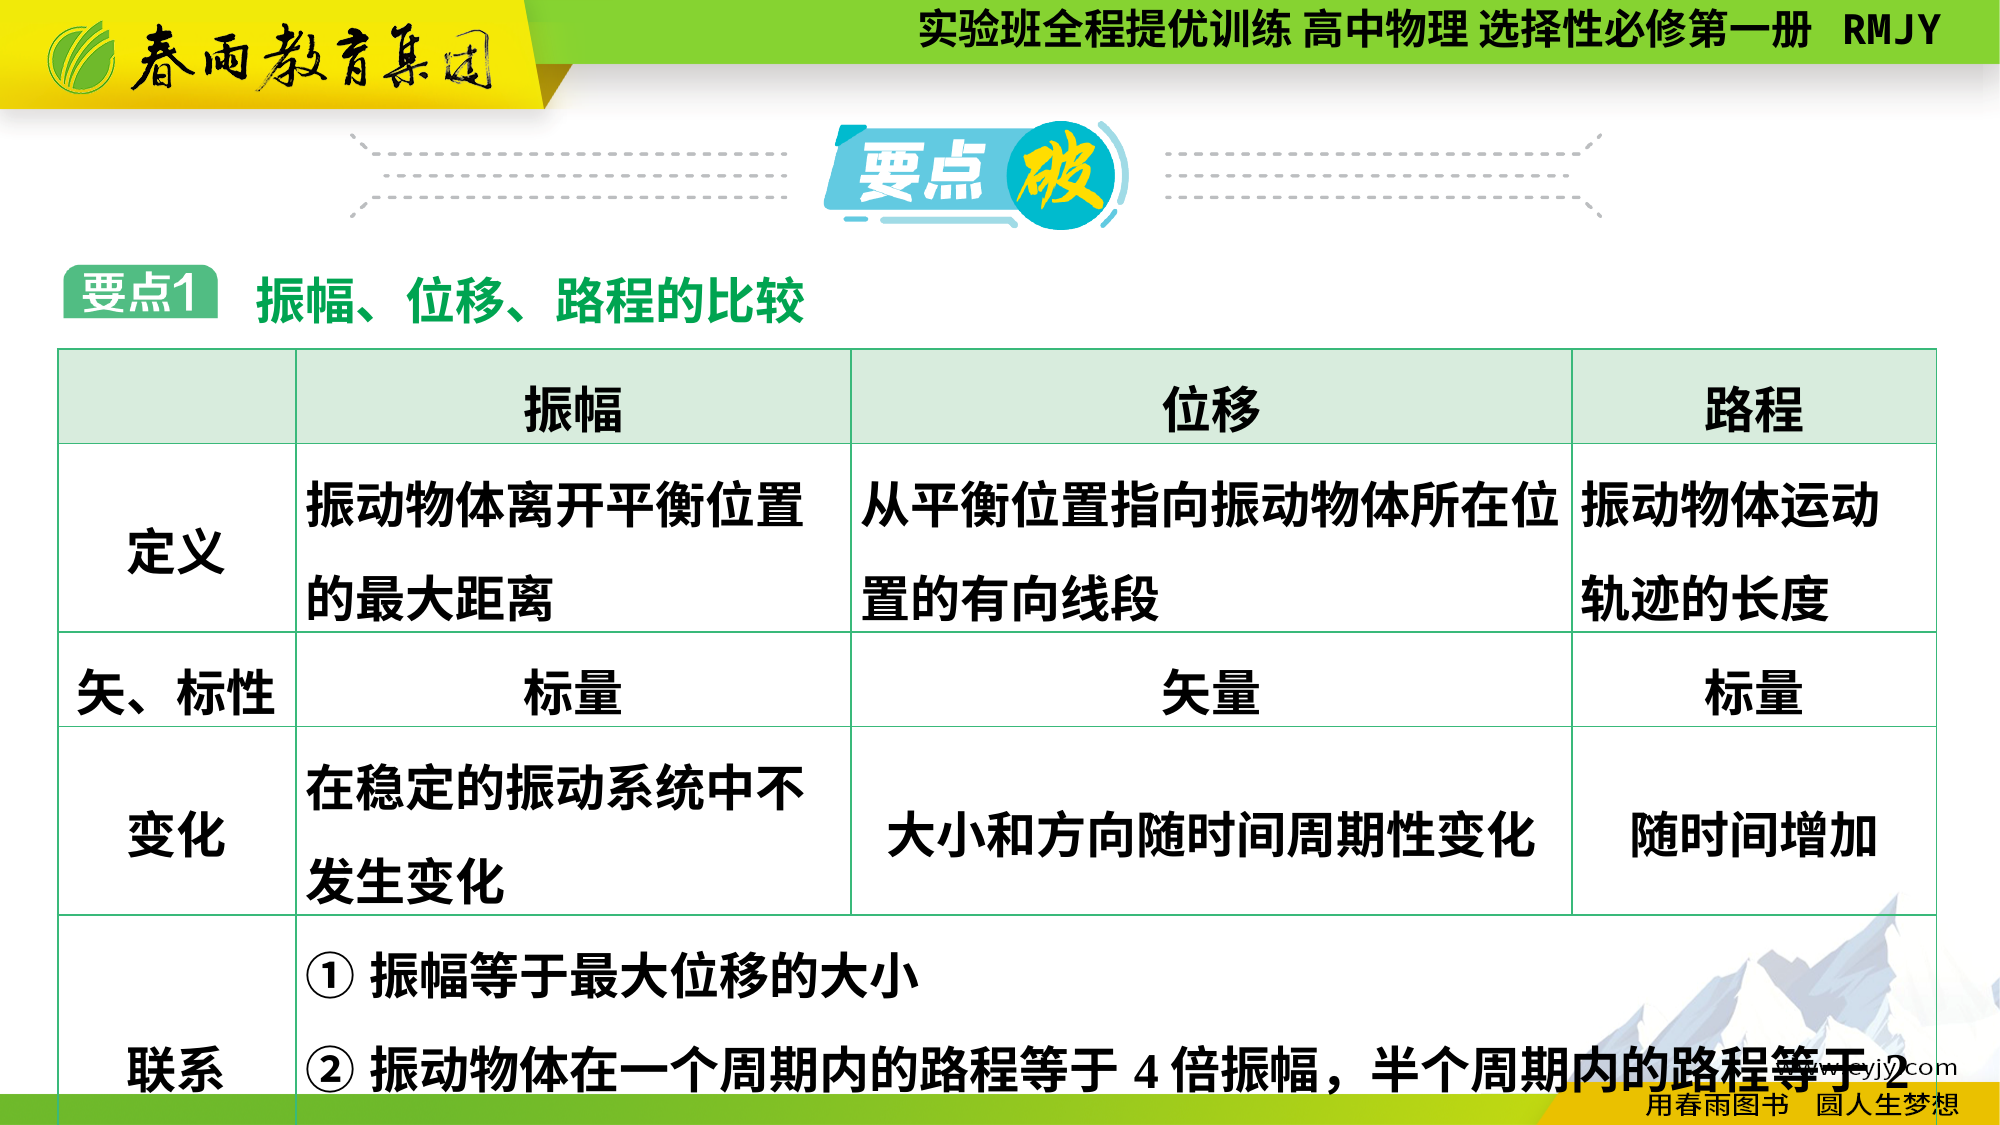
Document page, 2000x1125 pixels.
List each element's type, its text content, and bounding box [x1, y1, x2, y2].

table_cell 标量 [1573, 633, 1936, 726]
picture [0, 0, 2000, 1125]
table_cell 从平衡位置指向振动物体所在位置的有向线段 [852, 444, 1571, 631]
table_cell 振动物体运动轨迹的长度 [1573, 444, 1936, 631]
table_cell 矢、标性 [59, 633, 295, 726]
table_cell 大小和方向随时间周期性变化 [852, 727, 1571, 914]
list 振幅、位移、路程的比较 [59, 231, 1944, 327]
table_cell 定义 [59, 444, 295, 631]
table_cell 联系 [59, 916, 295, 1125]
table_cell 变化 [59, 727, 295, 914]
table_cell 在稳定的振动系统中不发生变化 [297, 727, 850, 914]
table_cell 振动物体离开平衡位置的最大距离 [297, 444, 850, 631]
table_header 路程 [1573, 350, 1936, 443]
table_cell ①振幅等于最大位移的大小 ②振动物体在一个周期内的路程等于4倍振幅，半个周期内的路程等于2倍振幅 [297, 916, 1936, 1125]
table_cell 矢量 [852, 633, 1571, 726]
table_header 振幅 [297, 350, 850, 443]
table_cell 标量 [297, 633, 850, 726]
table_header 位移 [852, 350, 1571, 443]
table_header [59, 350, 295, 443]
table_cell 随时间增加 [1573, 727, 1936, 914]
